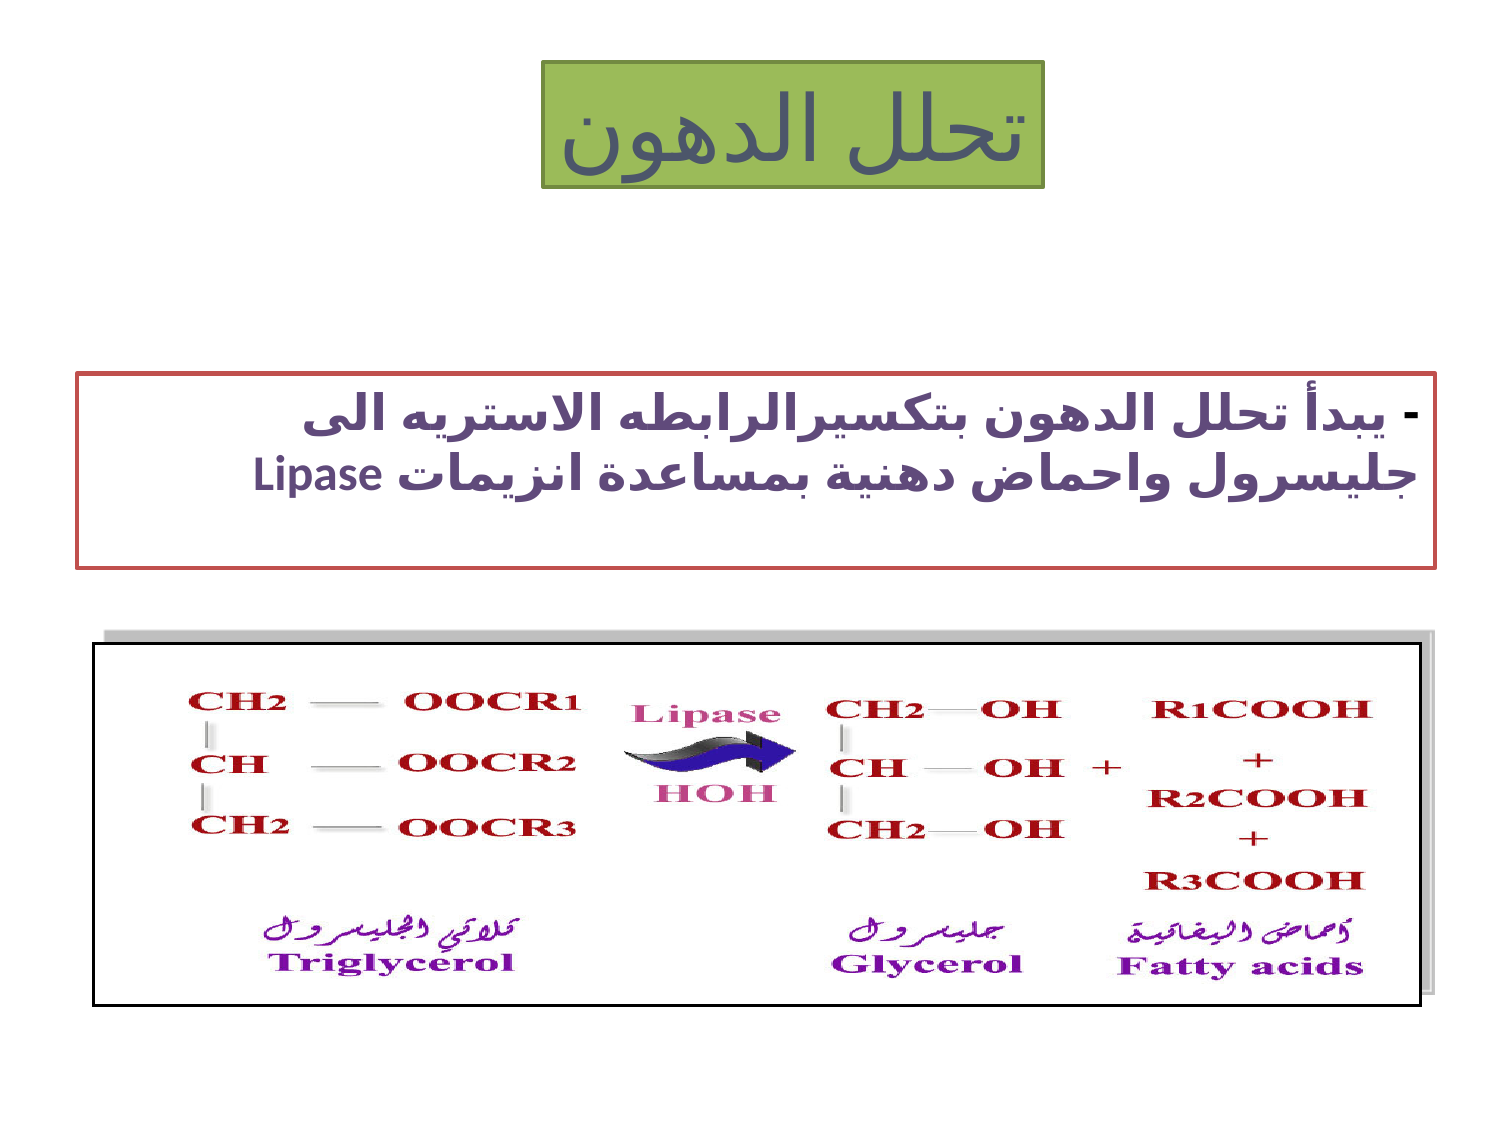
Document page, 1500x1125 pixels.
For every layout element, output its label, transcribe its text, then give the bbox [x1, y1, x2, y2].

text_box - يبدأ تحلل الدهون بتكسيرالرابطه الاستريه الى جليسرول واحماض دهنية بمساعدة انزيمات Lipase [75, 371, 1437, 570]
text_box تحلل الدهون [541, 60, 1045, 189]
picture [94, 644, 1420, 1005]
